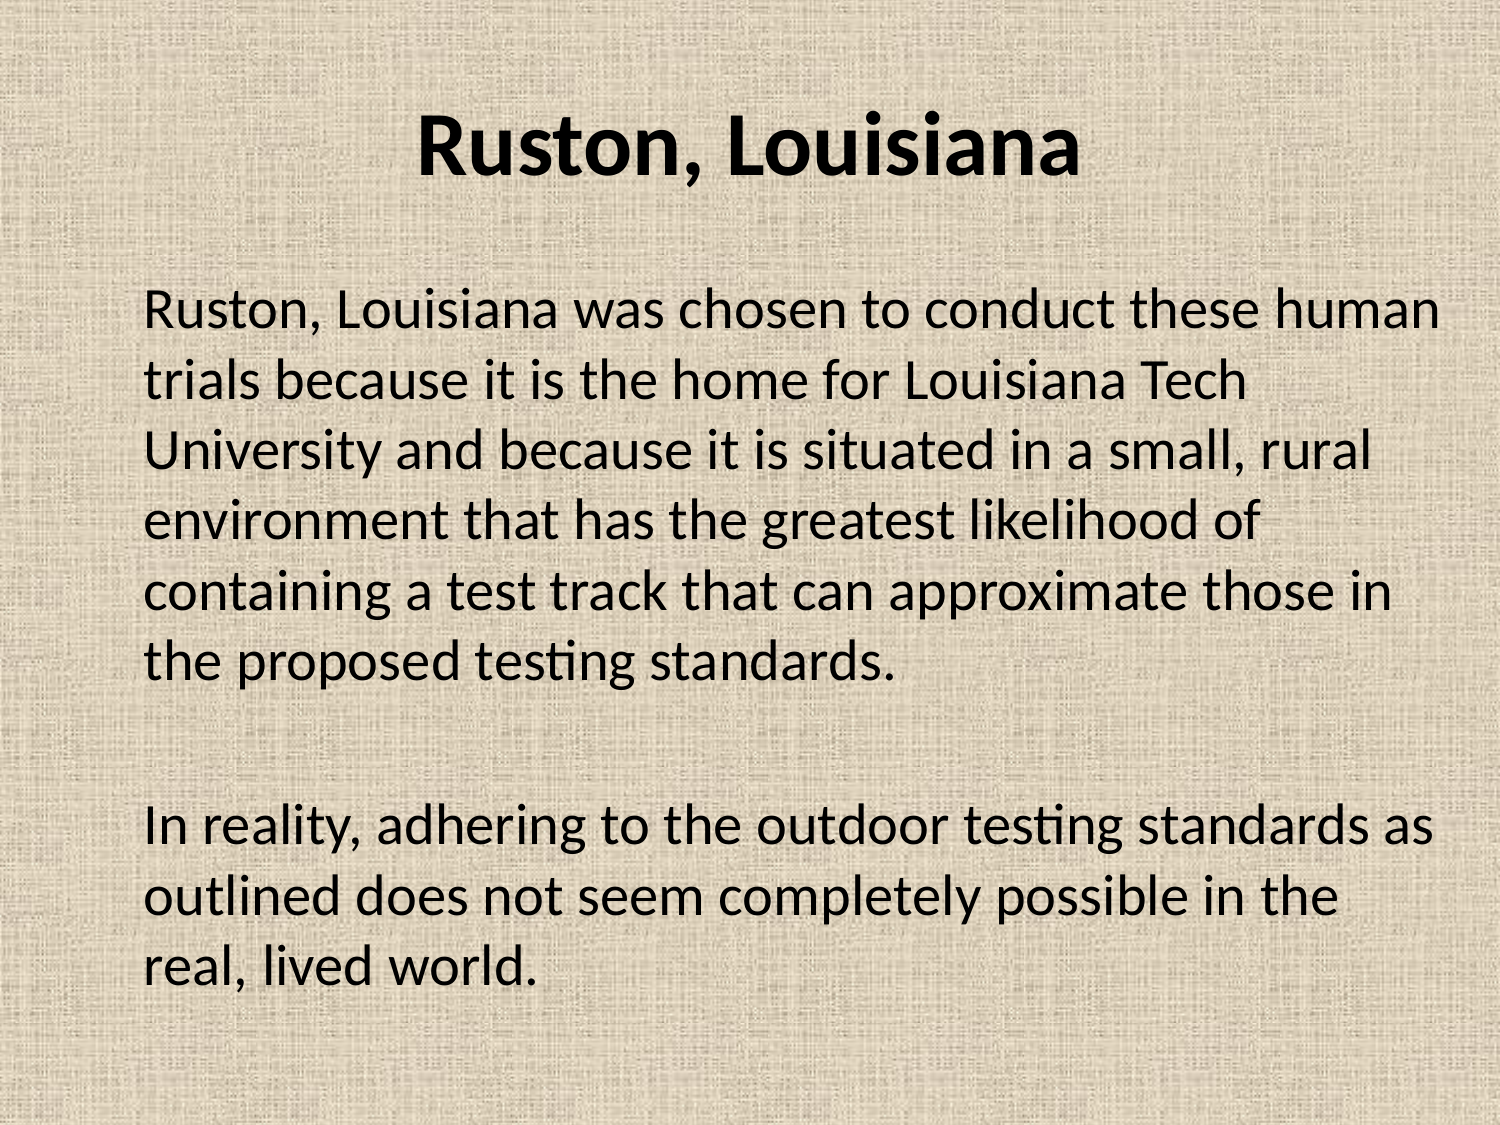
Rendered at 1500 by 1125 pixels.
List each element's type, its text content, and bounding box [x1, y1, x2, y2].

picture [0, 0, 1500, 1125]
list Ruston, Louisiana was chosen to conduct these human trials because it is the home for Louisiana Tech University and because it is situated in a small, rural environment that has the greatest likelihood of containing a test track that can approximate those in the proposed testing standards. In reality, adhering to the outdoor testing standards as outlined does not seem completely possible in the real, lived world. [75, 262, 1463, 1005]
title Ruston, Louisiana [75, 45, 1425, 233]
